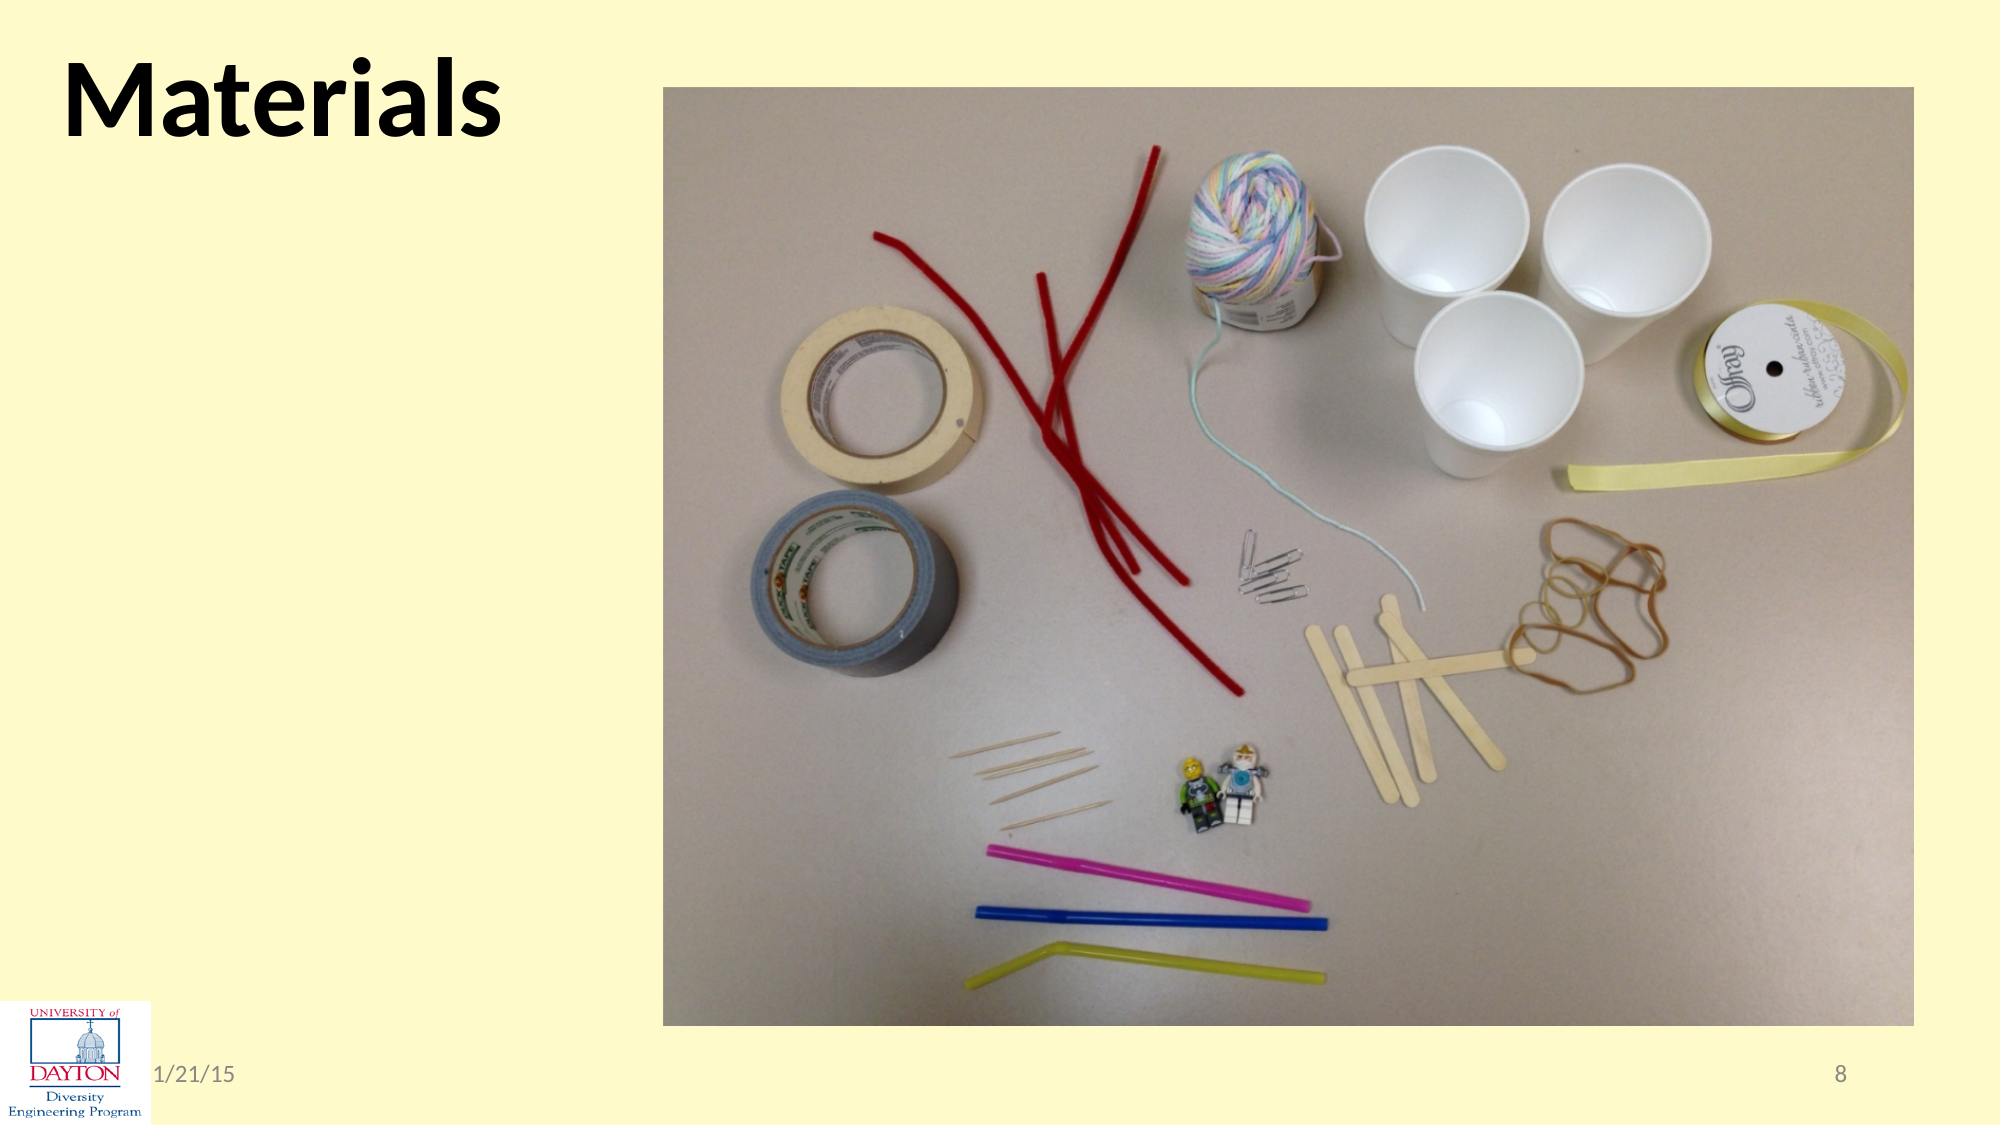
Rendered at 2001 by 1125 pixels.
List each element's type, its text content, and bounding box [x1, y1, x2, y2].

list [661, 86, 1915, 1026]
title Materials [46, 16, 1772, 183]
picture [0, 1001, 151, 1125]
